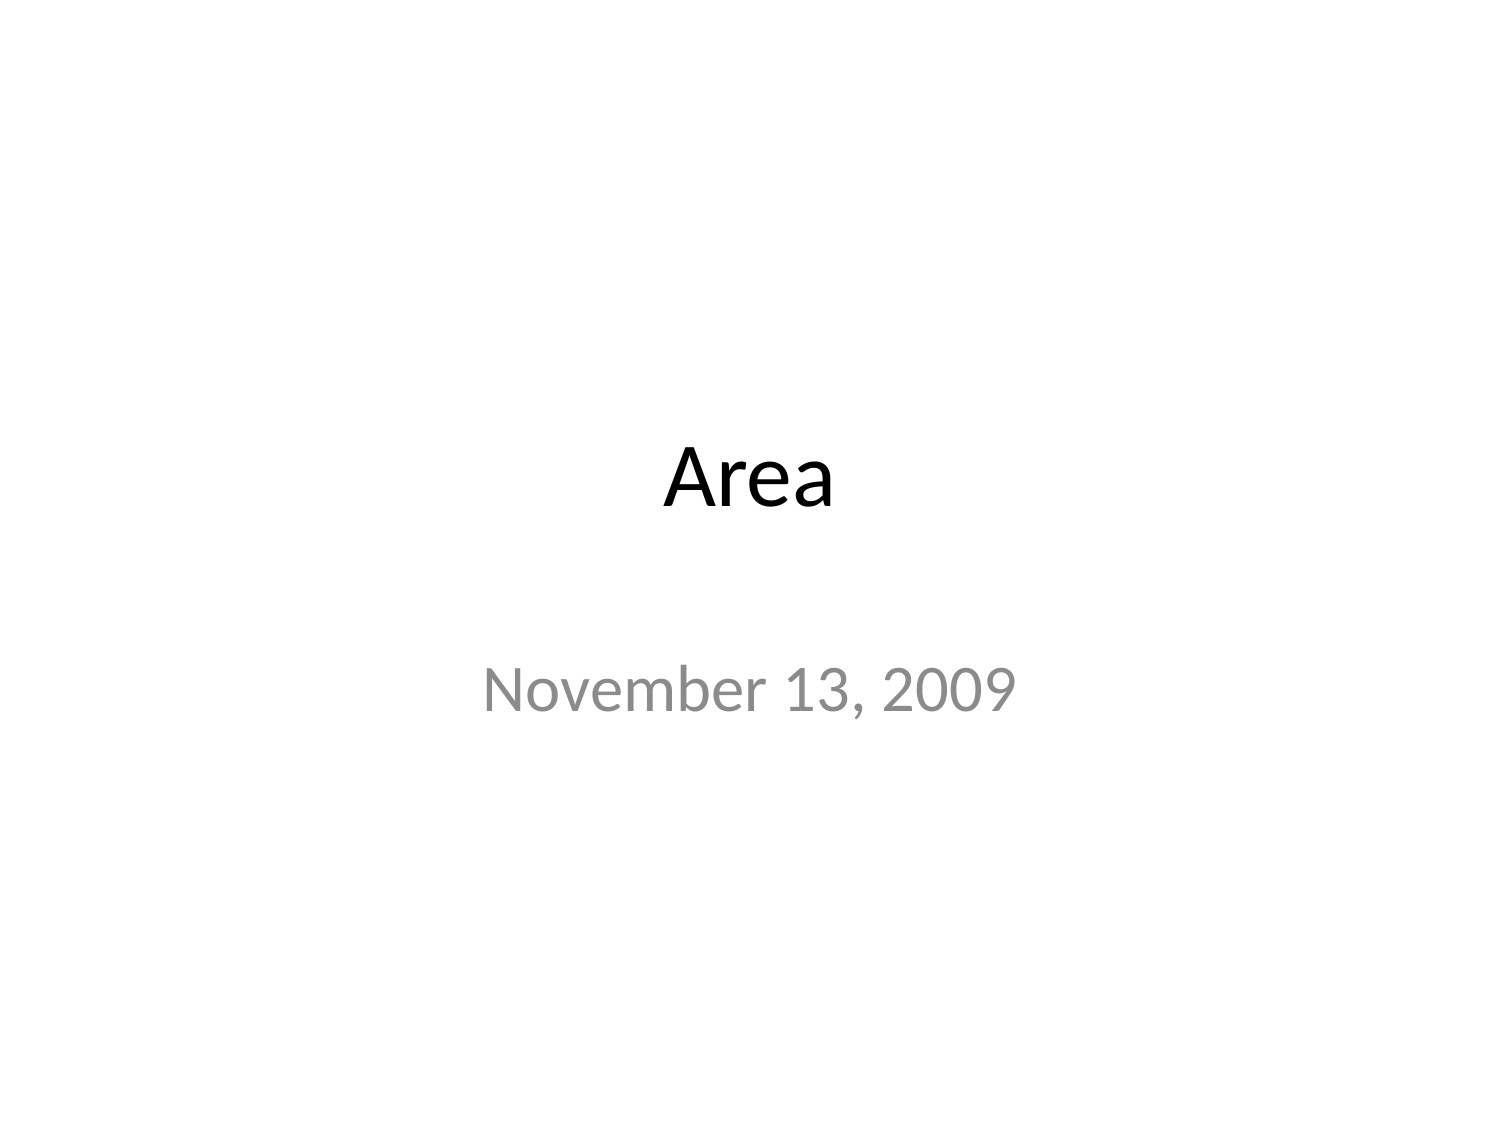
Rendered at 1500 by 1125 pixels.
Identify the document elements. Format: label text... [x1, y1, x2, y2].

title Area [112, 349, 1388, 591]
subtitle November 13, 2009 [225, 637, 1275, 925]
